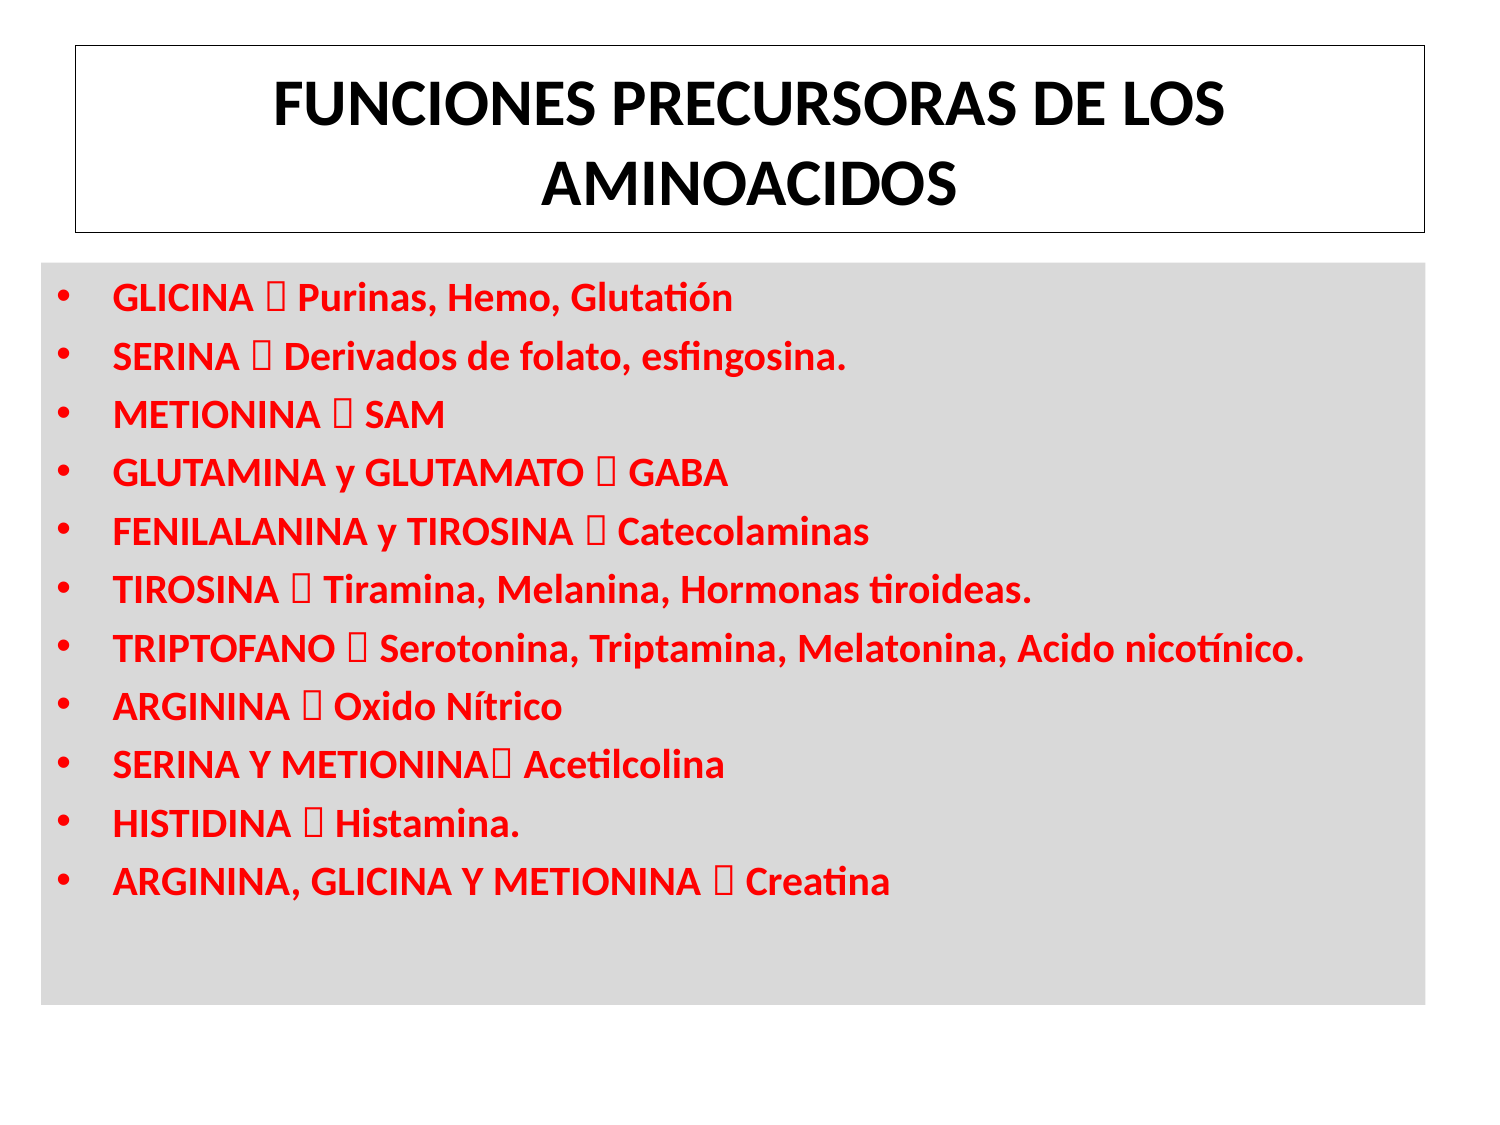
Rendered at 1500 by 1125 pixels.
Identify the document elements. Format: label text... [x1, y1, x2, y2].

list GLICINA  Purinas, Hemo, Glutatión SERINA  Derivados de folato, esfingosina. METIONINA  SAM GLUTAMINA y GLUTAMATO  GABA FENILALANINA y TIROSINA  Catecolaminas TIROSINA  Tiramina, Melanina, Hormonas tiroideas. TRIPTOFANO  Serotonina, Triptamina, Melatonina, Acido nicotínico. ARGININA  Oxido Nítrico SERINA Y METIONINA Acetilcolina HISTIDINA  Histamina. ARGININA, GLICINA Y METIONINA  Creatina [41, 262, 1426, 1005]
title FUNCIONES PRECURSORAS DE LOS AMINOACIDOS [75, 45, 1425, 233]
